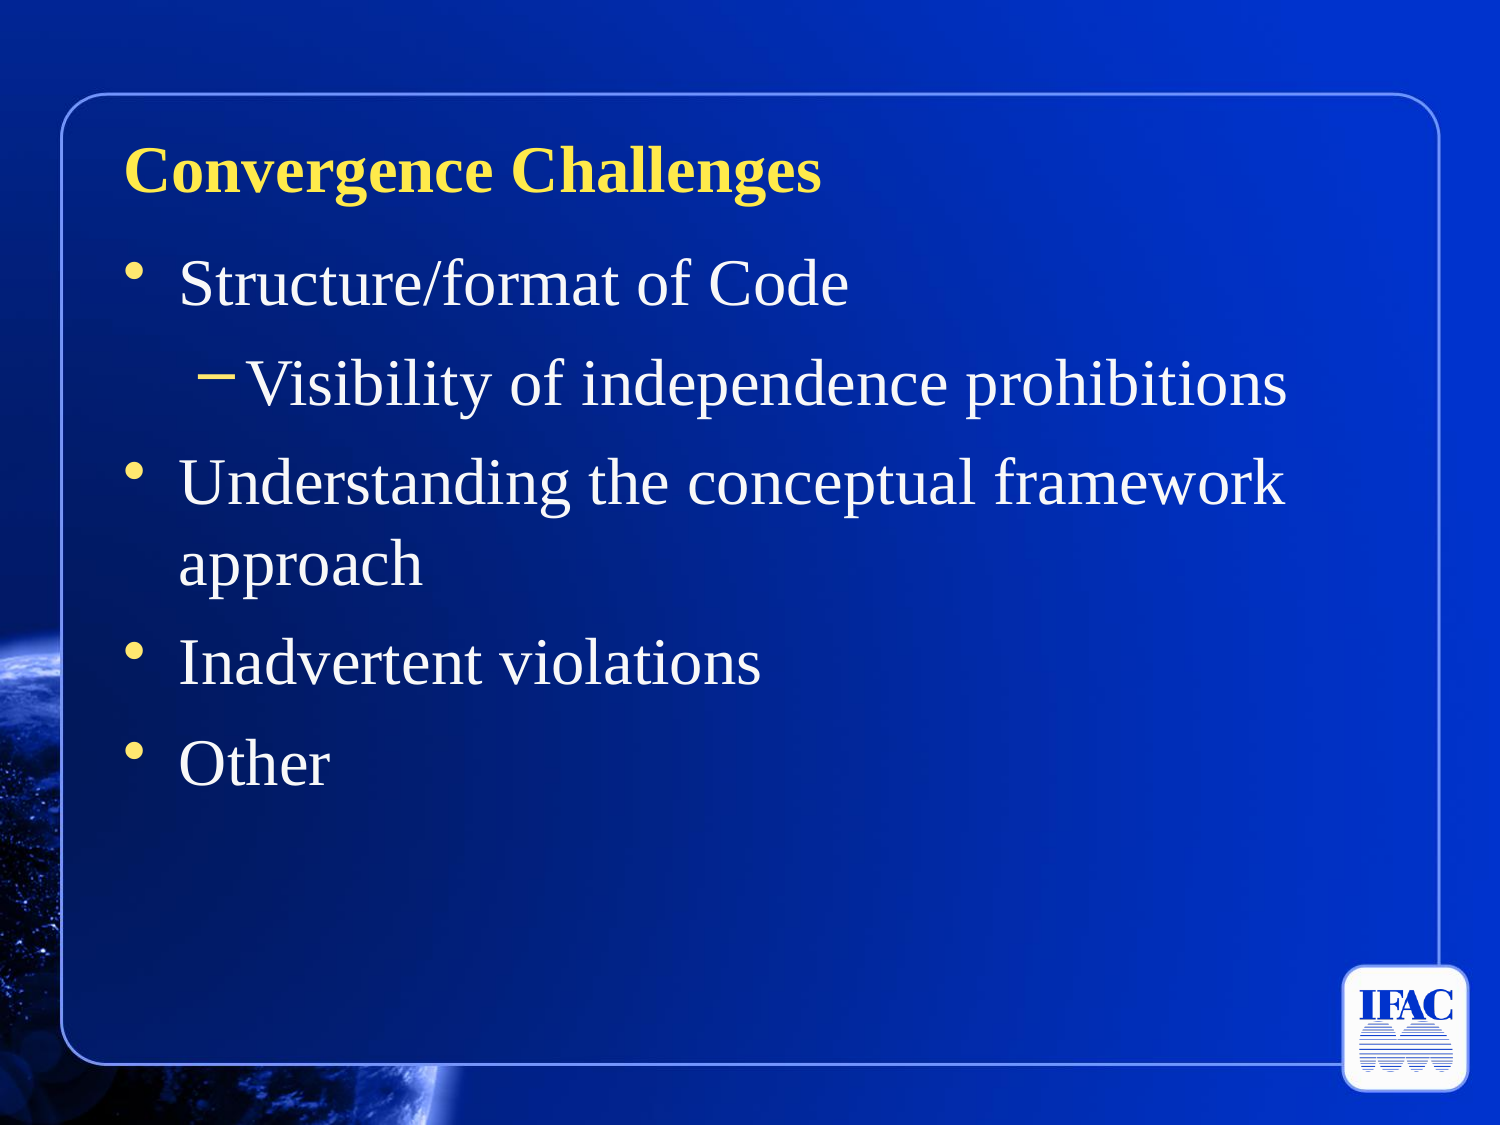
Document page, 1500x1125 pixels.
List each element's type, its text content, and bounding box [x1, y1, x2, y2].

list Convergence Challenges [107, 118, 1411, 215]
list Structure/format of Code Visibility of independence prohibitions Understanding the conceptual framework approach Inadvertent violations Other [107, 230, 1411, 1048]
picture [0, 0, 1500, 1125]
